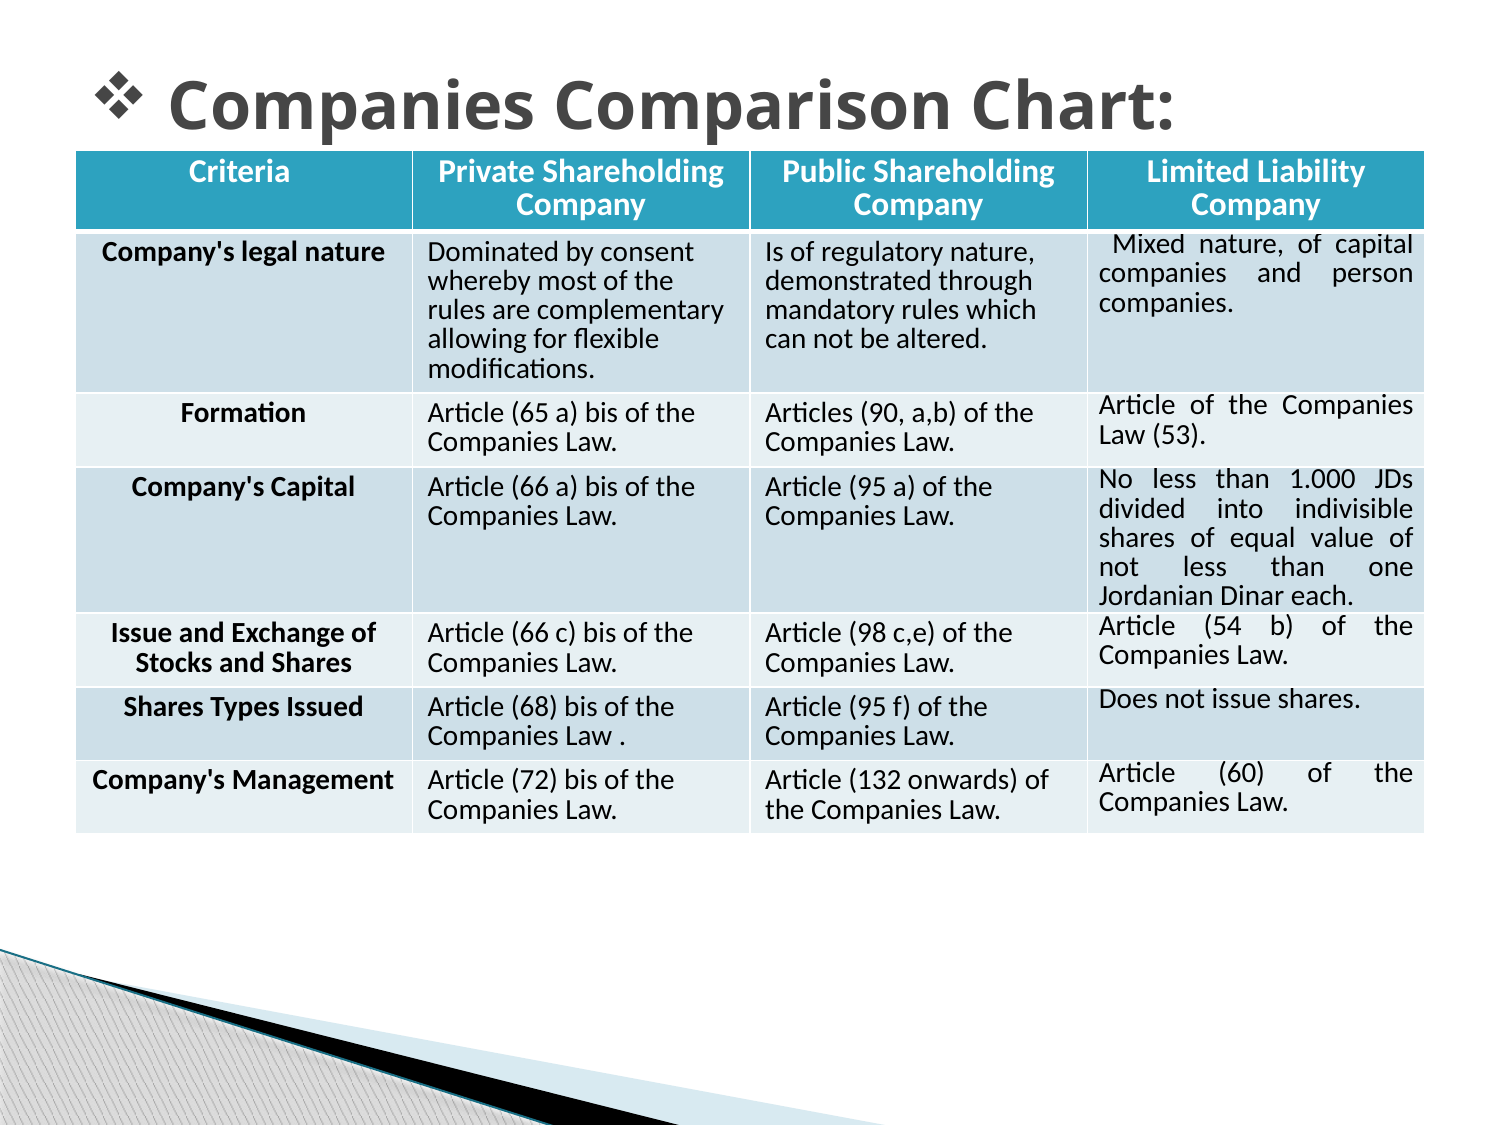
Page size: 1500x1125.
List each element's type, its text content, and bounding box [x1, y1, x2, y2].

table_cell Issue and Exchange of Stocks and Shares [76, 614, 412, 686]
table_cell Does not issue shares. [1088, 688, 1424, 760]
table_cell Article of the Companies Law (53). [1088, 394, 1424, 466]
table_cell Company's Capital [76, 468, 412, 612]
table_cell No less than 1.000 JDs divided into indivisible shares of equal value of not less than one Jordanian Dinar each. [1088, 468, 1424, 612]
table_cell Company's Management [76, 761, 412, 833]
table_cell Article (66 c) bis of the Companies Law. [413, 614, 749, 686]
table_cell Article (98 c,e) of the Companies Law. [751, 614, 1087, 686]
table_cell Article (66 a) bis of the Companies Law. [413, 468, 749, 612]
table_cell Article (65 a) bis of the Companies Law. [413, 394, 749, 466]
table_header Criteria [76, 163, 412, 229]
table_cell Company's legal nature [76, 234, 412, 392]
table_cell Article (95 f) of the Companies Law. [751, 688, 1087, 760]
table_cell Formation [76, 394, 412, 466]
table_cell Article (132 onwards) of the Companies Law. [751, 761, 1087, 833]
table_cell Articles (90, a,b) of the Companies Law. [751, 394, 1087, 466]
title Companies Comparison Chart: [75, 45, 1425, 163]
table_cell Article (60) of the Companies Law. [1088, 761, 1424, 833]
table_header Limited Liability Company [1088, 163, 1424, 229]
table_cell Shares Types Issued [76, 688, 412, 760]
table_cell Article (72) bis of the Companies Law. [413, 761, 749, 833]
table_cell Dominated by consent whereby most of the rules are complementary allowing for flexible modifications. [413, 234, 749, 392]
table_cell Article (95 a) of the Companies Law. [751, 468, 1087, 612]
table_cell Mixed nature, of capital companies and person companies. [1088, 234, 1424, 392]
table_cell Is of regulatory nature, demonstrated through mandatory rules which can not be altered. [751, 234, 1087, 392]
table_cell Article (54 b) of the Companies Law. [1088, 614, 1424, 686]
table_header Private Shareholding Company [413, 163, 749, 229]
table_header Public Shareholding Company [751, 163, 1087, 229]
table_cell Article (68) bis of the Companies Law . [413, 688, 749, 760]
